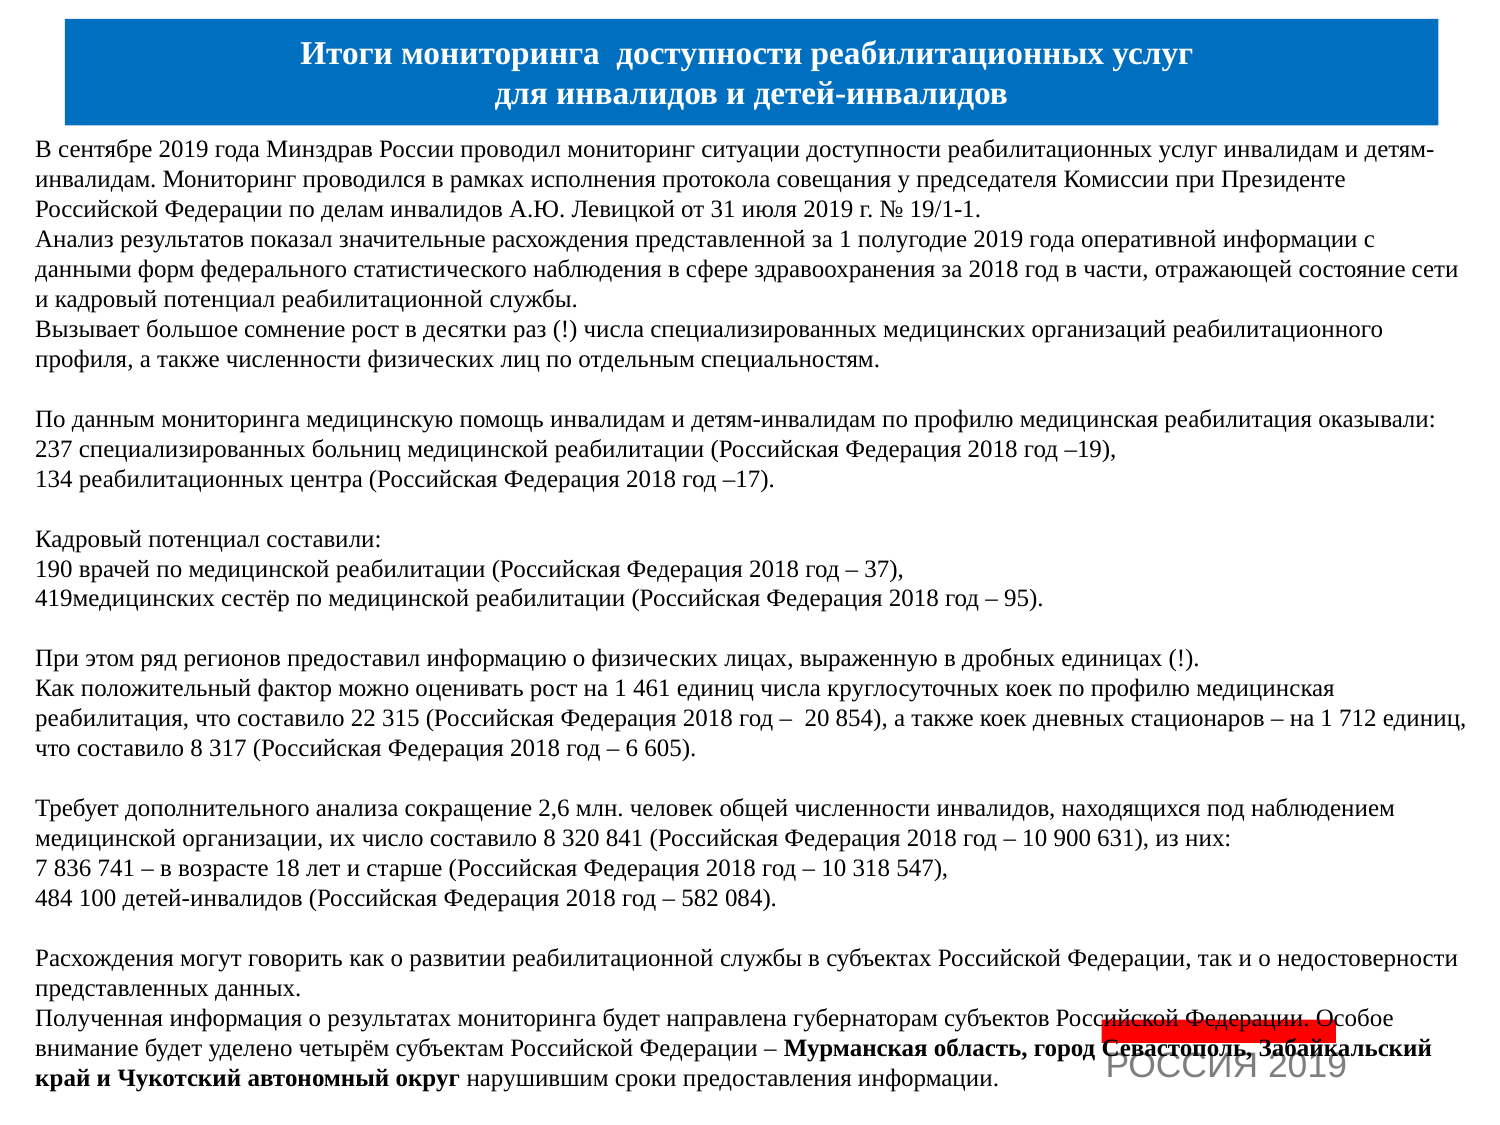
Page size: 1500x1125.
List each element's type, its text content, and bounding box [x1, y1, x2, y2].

text_box [64, 18, 1439, 125]
title Итоги мониторинга доступности реабилитационных услуг для инвалидов и детей-инвалидов [130, 29, 1374, 125]
text_box В сентябре 2019 года Минздрав России проводил мониторинг ситуации доступности реабилитационных услуг инвалидам и детям-инвалидам. Мониторинг проводился в рамках исполнения протокола совещания у председателя Комиссии при Президенте Российской Федерации по делам инвалидов А.Ю. Левицкой от 31 июля 2019 г. № 19/1-1. Анализ результатов показал значительные расхождения представленной за 1 полугодие 2019 года оперативной информации с данными форм федерального статистического наблюдения в сфере здравоохранения за 2018 год в части, отражающей состояние сети и кадровый потенциал реабилитационной службы. Вызывает большое сомнение рост в десятки раз (!) числа специализированных медицинских организаций реабилитационного профиля, а также численности физических лиц по отдельным специальностям. По данным мониторинга медицинскую помощь инвалидам и детям-инвалидам по профилю медицинская реабилитация оказывали: 237 специализированных больниц медицинской реабилитации (Российская Федерация 2018 год –19), 134 реабилитационных центра (Российская Федерация 2018 год –17). Кадровый потенциал составили: 190 врачей по медицинской реабилитации (Российская Федерация 2018 год – 37), медицинских сестёр по медицинской реабилитации (Российская Федерация 2018 год – 95). При этом ряд регионов предоставил информацию о физических лицах, выраженную в дробных единицах (!). Как положительный фактор можно оценивать рост на 1 461 единиц числа круглосуточных коек по профилю медицинская реабилитация, что составило 22 315 (Российская Федерация 2018 год – 20 854), а также коек дневных стационаров – на 1 712 единиц, что составило 8 317 (Российская Федерация 2018 год – 6 605). Требует дополнительного анализа сокращение 2,6 млн. человек общей численности инвалидов, находящихся под наблюдением медицинской организации, их число составило 8 320 841 (Российская Федерация 2018 год – 10 900 631), из них: 7 836 741 – в возрасте 18 лет и старше (Российская Федерация 2018 год – 10 318 547), 484 100 детей-инвалидов (Российская Федерация 2018 год – 582 084). Расхождения могут говорить как о развитии реабилитационной службы в субъектах Российской Федерации, так и о недостоверности представленных данных. Полученная информация о результатах мониторинга будет направлена губернаторам субъектов Российской Федерации. Особое внимание будет уделено четырём субъектам Российской Федерации – Мурманская область, город Севастополь, Забайкальский край и Чукотский автономный округ нарушившим сроки предоставления информации. [20, 125, 1483, 1099]
